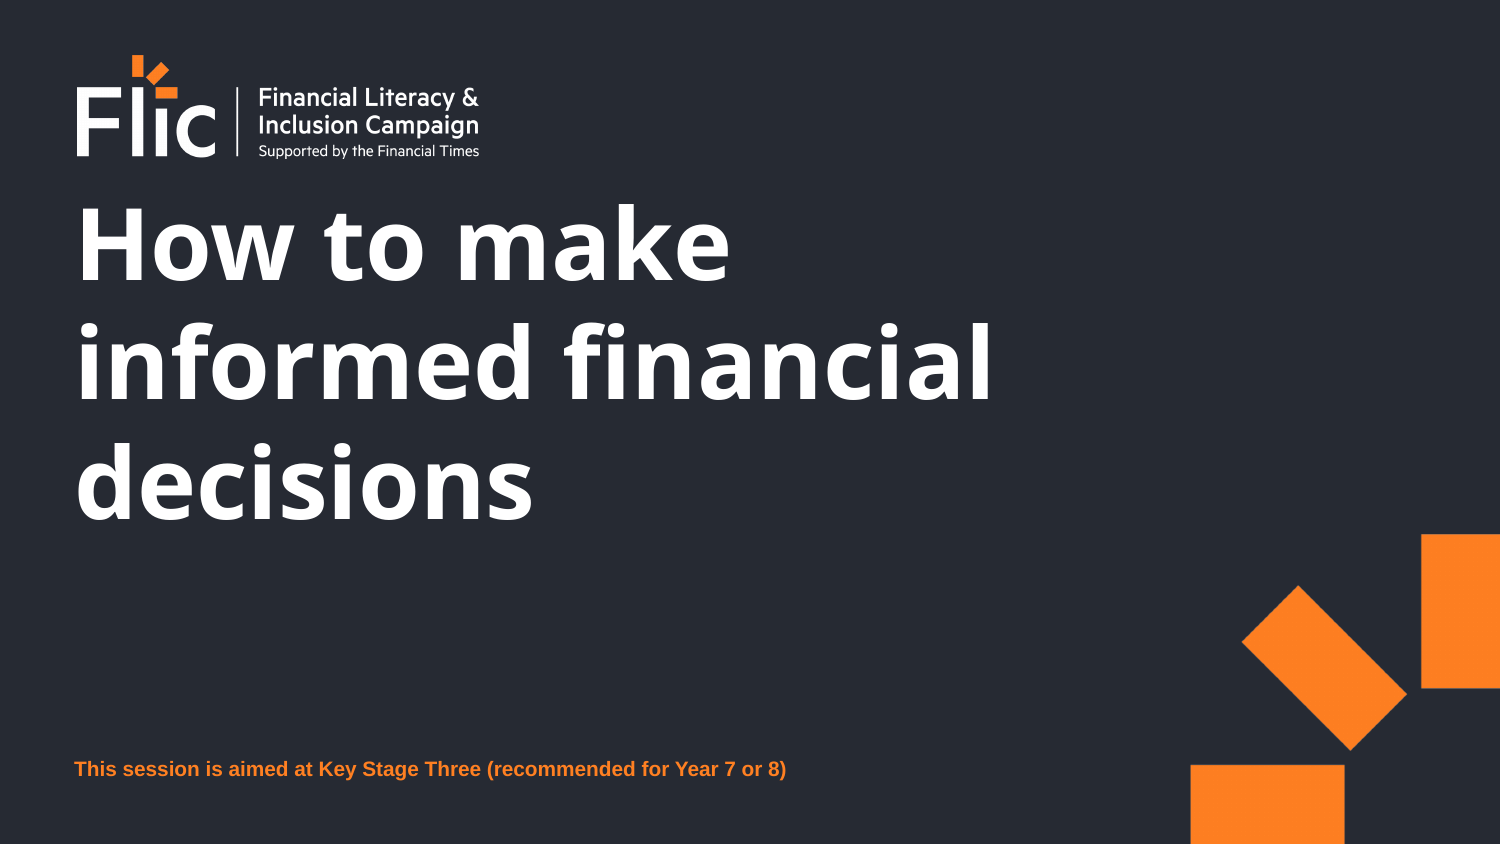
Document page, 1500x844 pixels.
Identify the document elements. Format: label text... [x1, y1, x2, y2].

picture [77, 55, 479, 159]
title How to make informed financial decisions [59, 205, 1156, 515]
picture [1191, 535, 1500, 844]
text_box This session is aimed at Key Stage Three (recommended for Year 7 or 8) [59, 743, 1156, 794]
